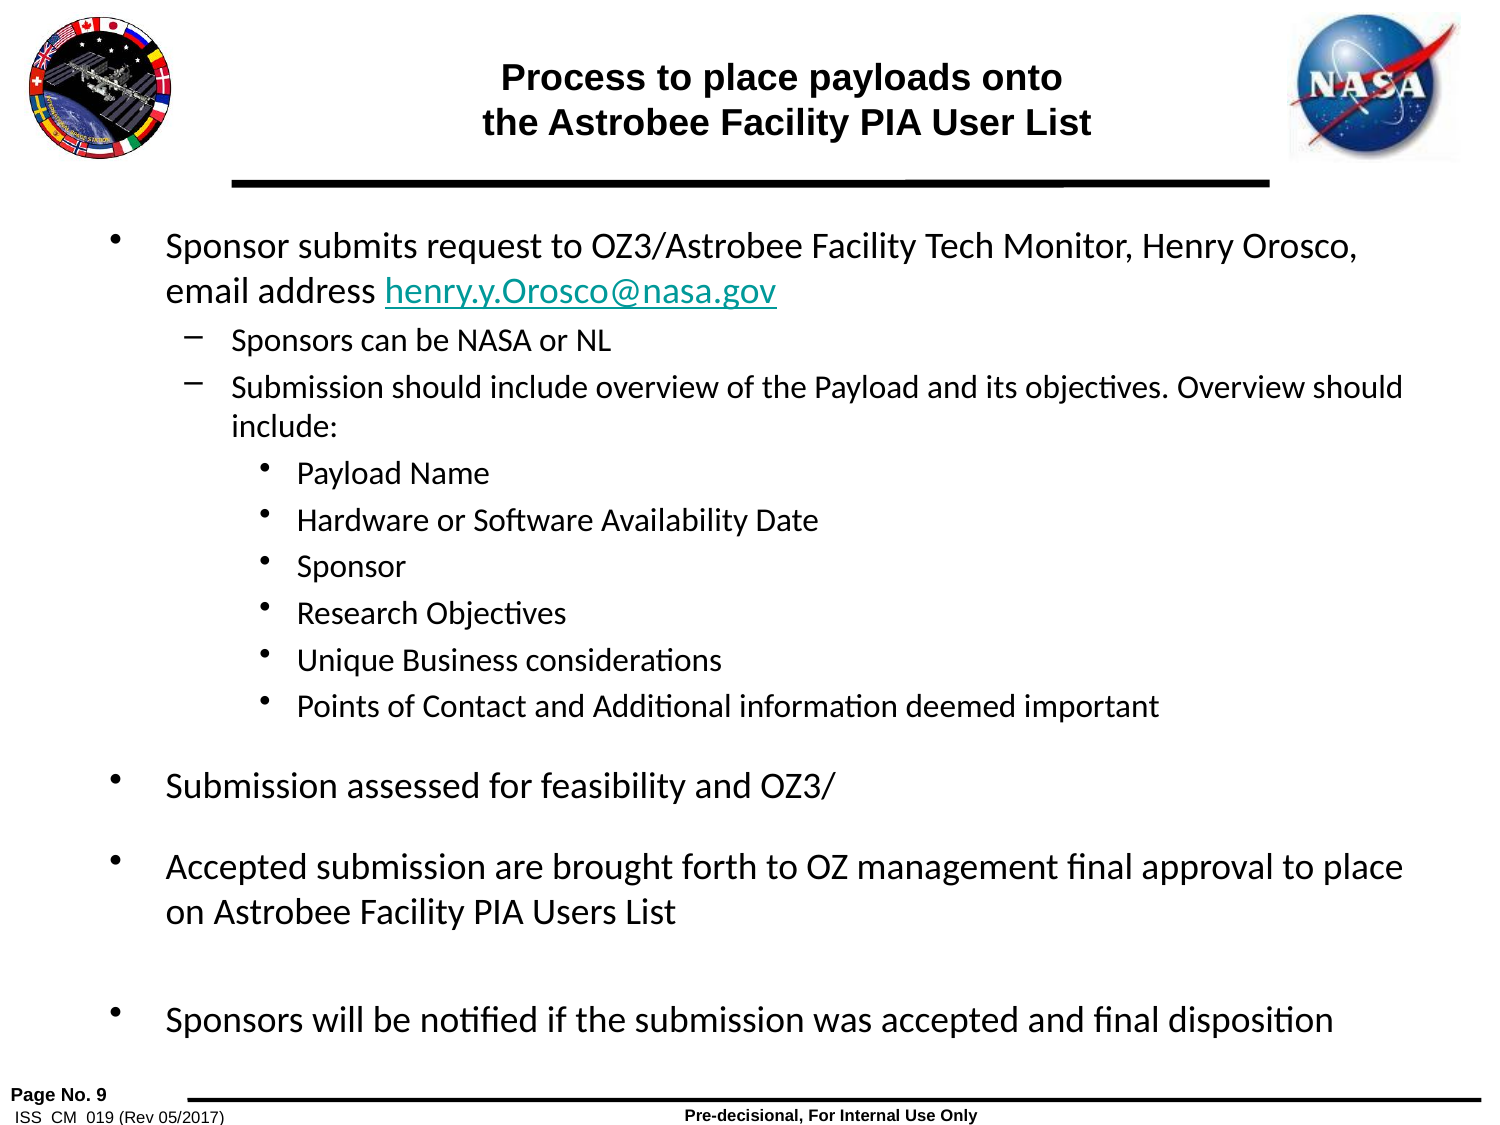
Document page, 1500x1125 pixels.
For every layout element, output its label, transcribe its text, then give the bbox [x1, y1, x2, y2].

picture [1287, 12, 1461, 163]
list Sponsor submits request to OZ3/Astrobee Facility Tech Monitor, Henry Orosco, email address henry.y.Orosco@nasa.gov Sponsors can be NASA or NL Submission should include overview of the Payload and its objectives. Overview should include: Payload Name Hardware or Software Availability Date Sponsor Research Objectives Unique Business considerations Points of Contact and Additional information deemed important Submission assessed for feasibility and OZ3/ Accepted submission are brought forth to OZ management final approval to place on Astrobee Facility PIA Users List Sponsors will be notified if the submission was accepted and final disposition [94, 214, 1445, 957]
title Process to place payloads onto the Astrobee Facility PIA User List [75, 45, 1425, 233]
picture [24, 12, 175, 163]
